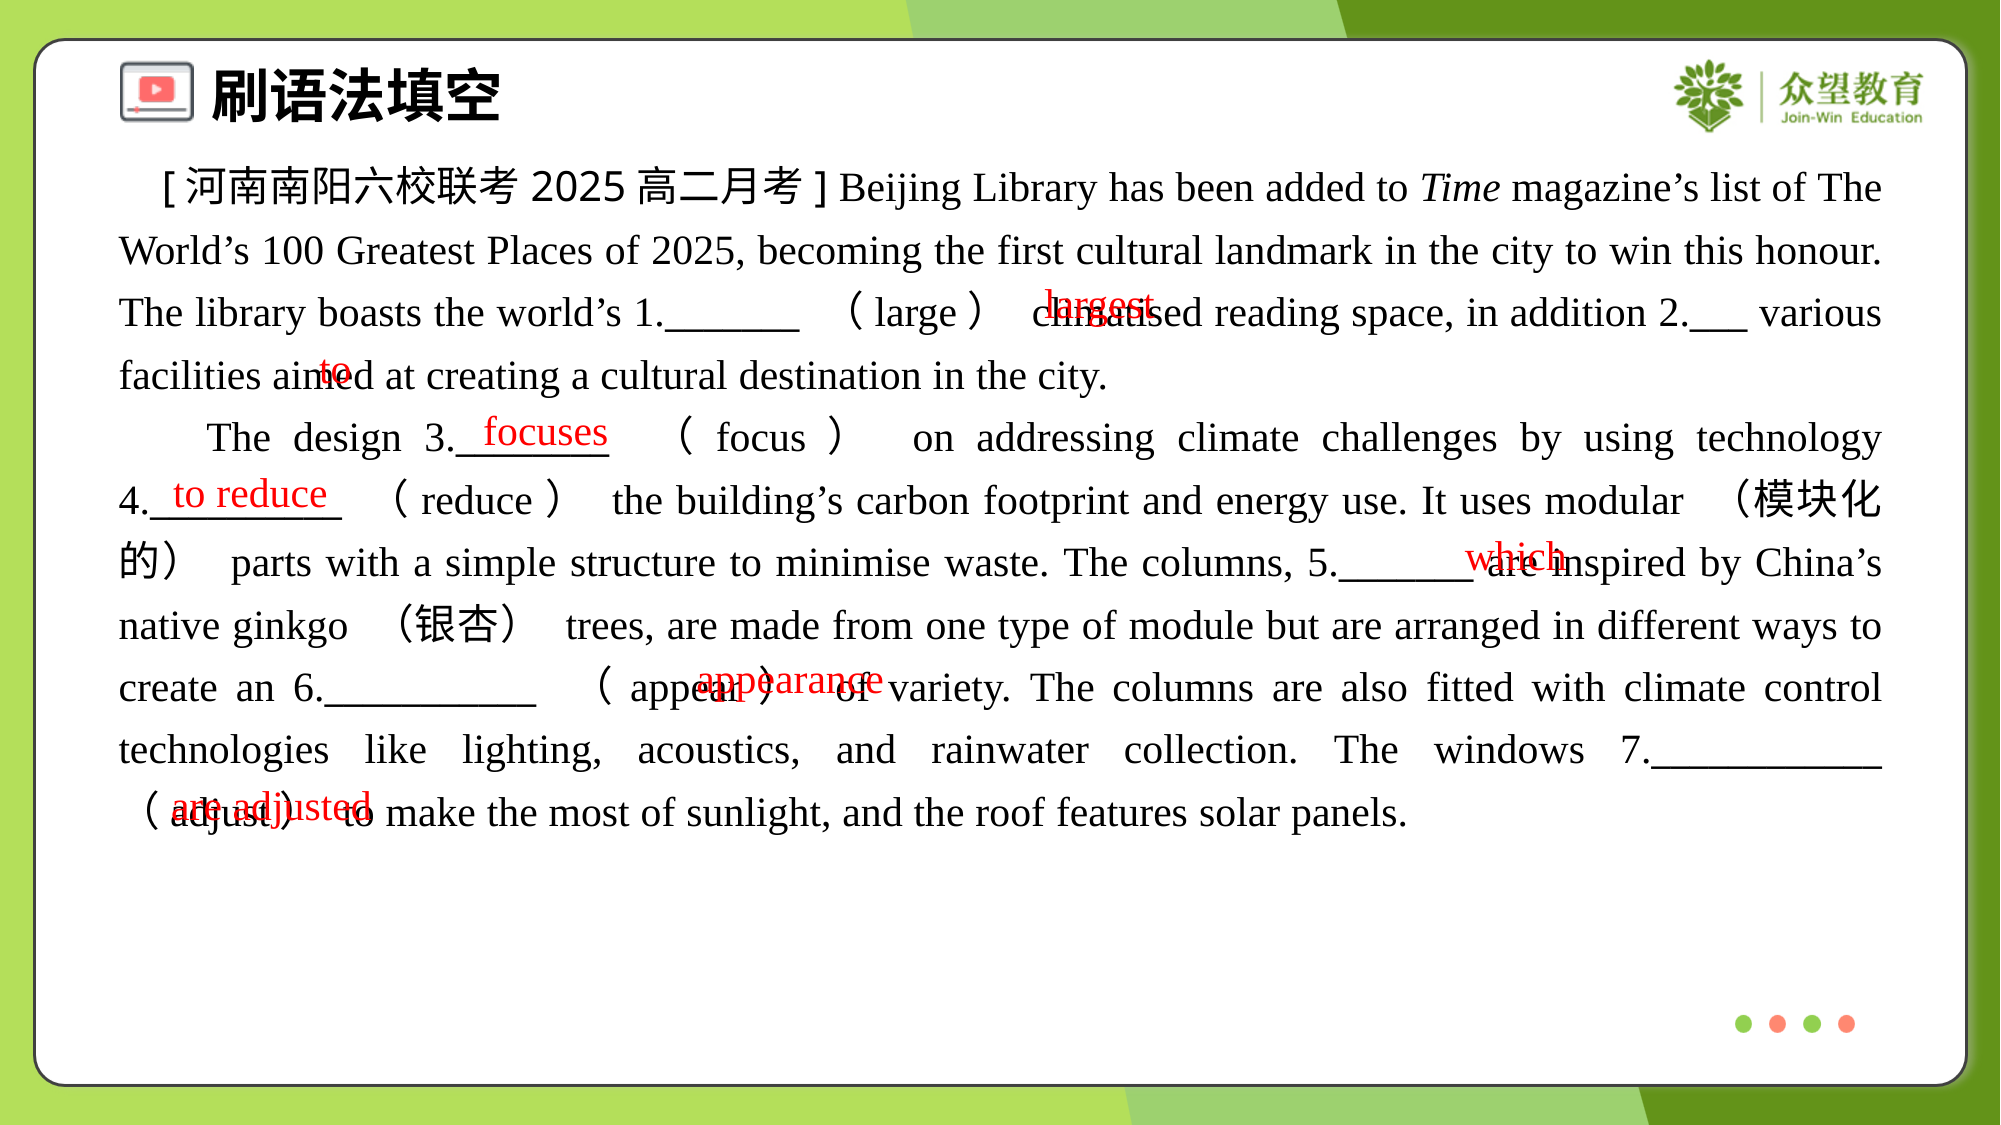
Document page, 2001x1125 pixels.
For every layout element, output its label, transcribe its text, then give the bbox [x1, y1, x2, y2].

picture [0, 0, 2000, 1125]
text_box focuses [478, 391, 613, 449]
text_box are adjusted [161, 766, 382, 824]
text_box to [314, 328, 357, 387]
text_box appearance [691, 639, 889, 697]
text_box [河南南阳六校联考2025高二月考] Beijing Library has been added to Time magazine’s list of The World’s 100 Greatest Places of 2025, becoming the first cultural landmark in the city to win this honour. The library boasts the world’s 1._______ （large） climatised reading space, in addition 2.___ various facilities aimed at creating a cultural destination in the city. The design 3.________ （focus） on addressing climate challenges by using technology 4.__________ （reduce） the building’s carbon footprint and energy use. It uses modular （模块化的） parts with a simple structure to minimise waste. The columns, 5._______ are inspired by China’s native ginkgo （银杏） trees, are made from one type of module but are arranged in different ways to create an 6.___________ （appear） of variety. The columns are also fitted with climate control technologies like lighting, acoustics, and rainwater collection. The windows 7.____________ （adjust） to make the most of sunlight, and the roof features solar panels. [118, 147, 1883, 836]
text_box which [1460, 516, 1572, 574]
text_box to reduce [163, 453, 338, 511]
text_box largest [1039, 264, 1160, 322]
